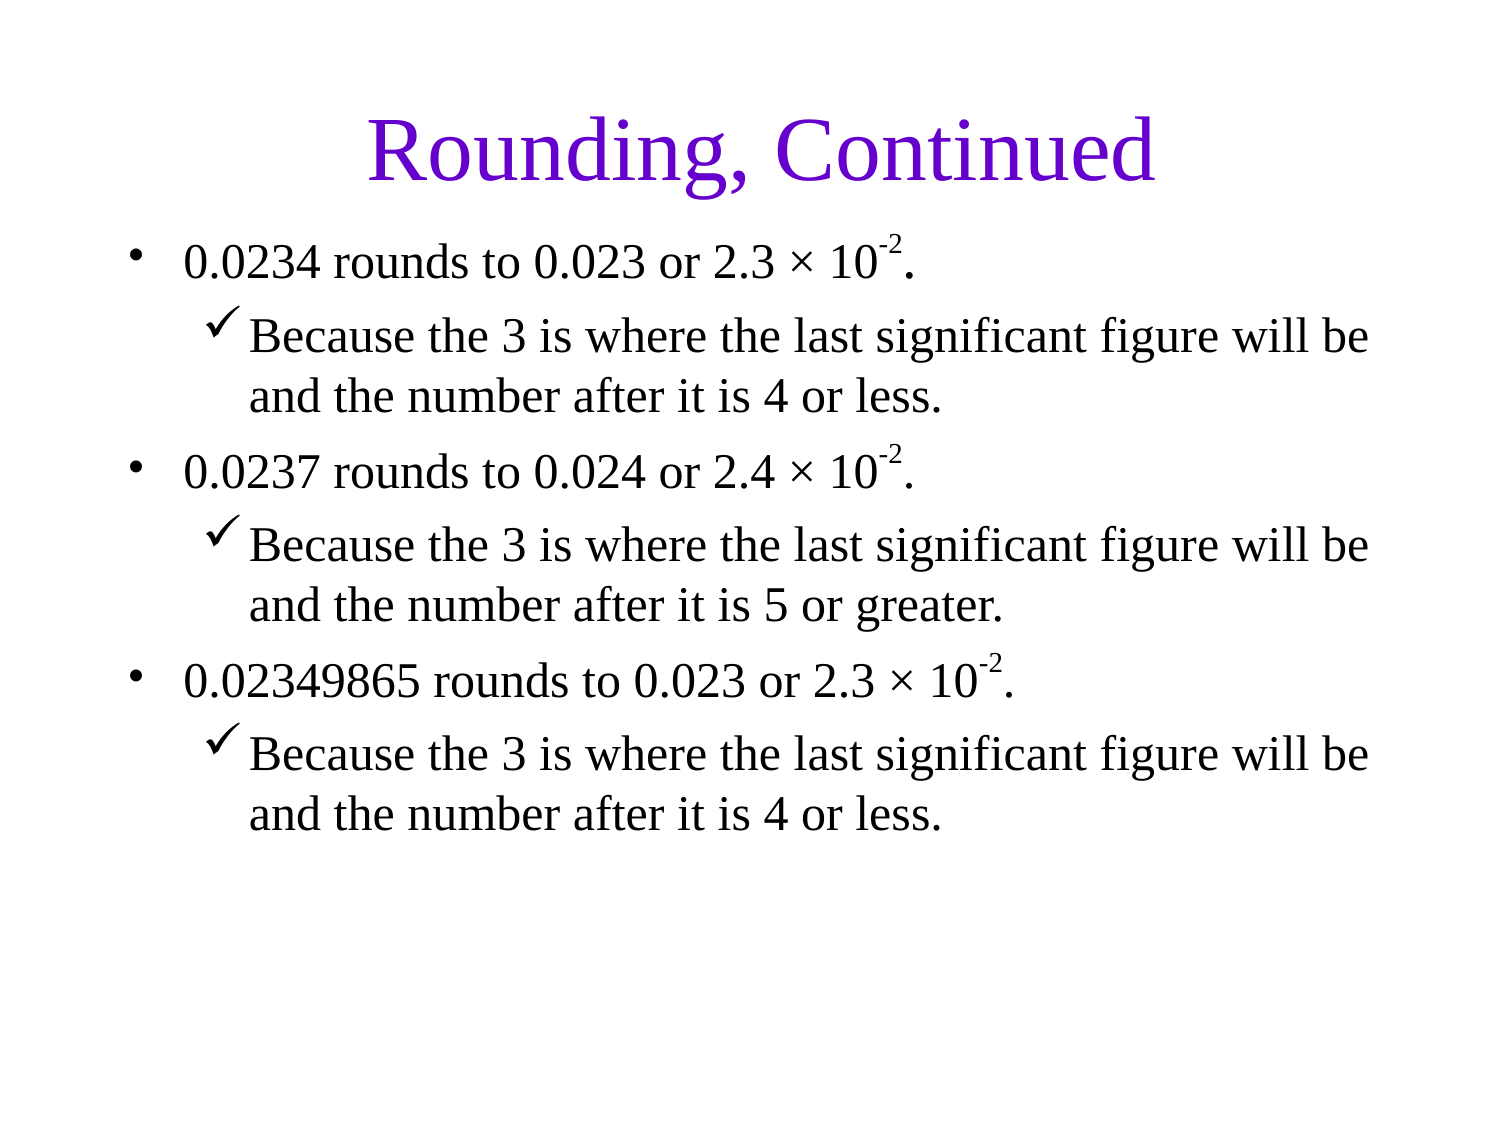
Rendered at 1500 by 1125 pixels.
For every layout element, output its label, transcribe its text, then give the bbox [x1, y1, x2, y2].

text_box 0.0234 rounds to 0.023 or 2.3 × 10-2. Because the 3 is where the last significant figure will be and the number after it is 4 or less. 0.0237 rounds to 0.024 or 2.4 × 10-2. Because the 3 is where the last significant figure will be and the number after it is 5 or greater. 0.02349865 rounds to 0.023 or 2.3 × 10-2. Because the 3 is where the last significant figure will be and the number after it is 4 or less. [112, 212, 1388, 1000]
text_box Rounding, Continued [124, 49, 1400, 238]
